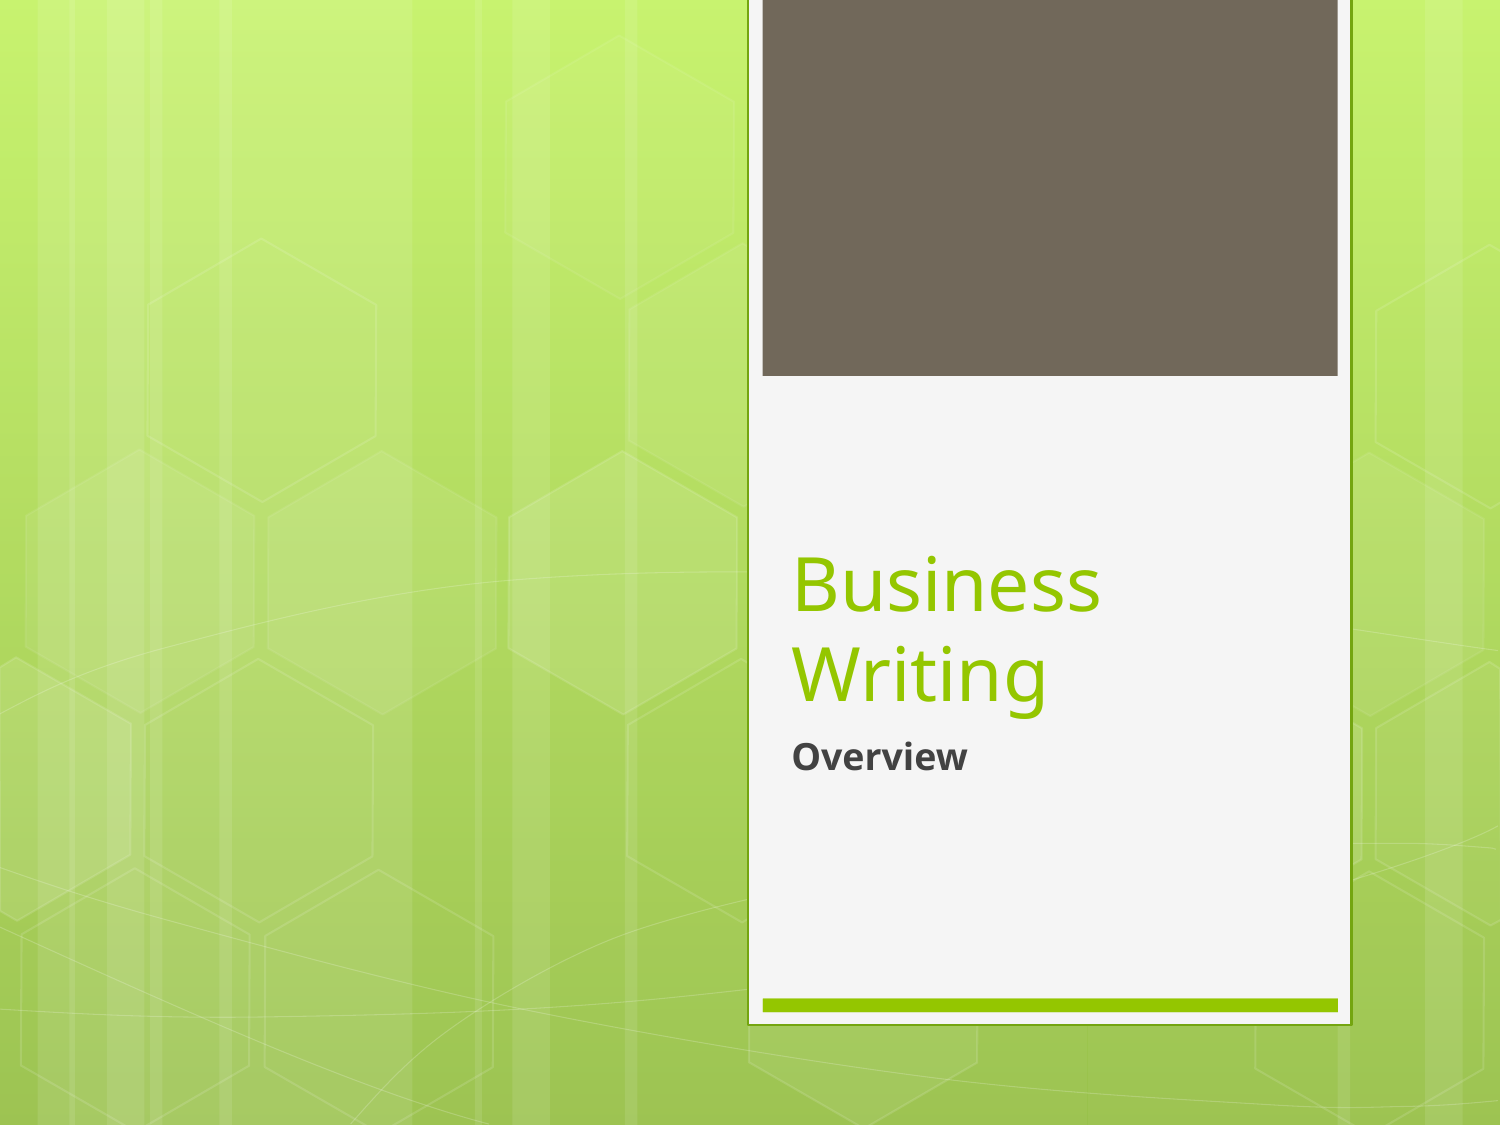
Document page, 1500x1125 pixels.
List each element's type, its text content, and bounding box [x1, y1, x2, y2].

title Business Writing [776, 444, 1320, 724]
subtitle Overview [776, 725, 1320, 933]
